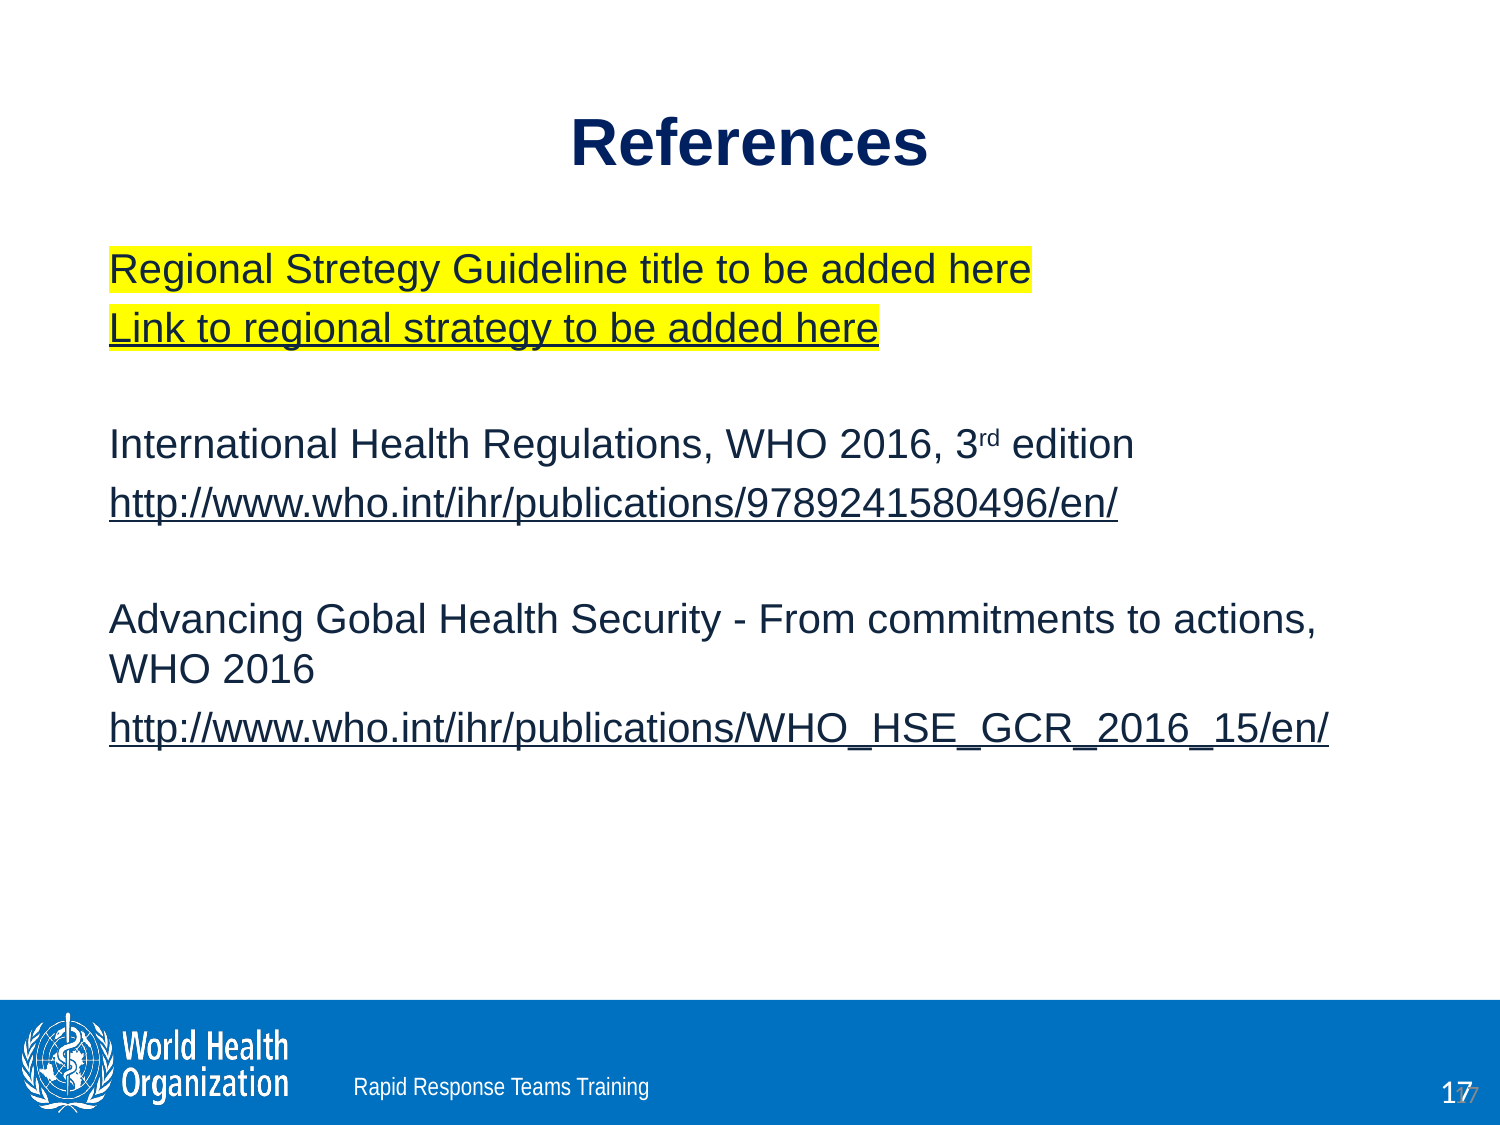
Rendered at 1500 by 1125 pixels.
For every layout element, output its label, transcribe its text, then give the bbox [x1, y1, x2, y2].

slide_number 17 [1394, 1063, 1495, 1124]
picture [21, 1012, 288, 1113]
list Regional Stretegy Guideline title to be added here Link to regional strategy to be added here International Health Regulations, WHO 2016, 3rd edition http://www.who.int/ihr/publications/9789241580496/en/ Advancing Gobal Health Security - From commitments to actions, WHO 2016 http://www.who.int/ihr/publications/WHO_HSE_GCR_2016_15/en/ [93, 234, 1407, 1024]
title References [75, 45, 1425, 233]
